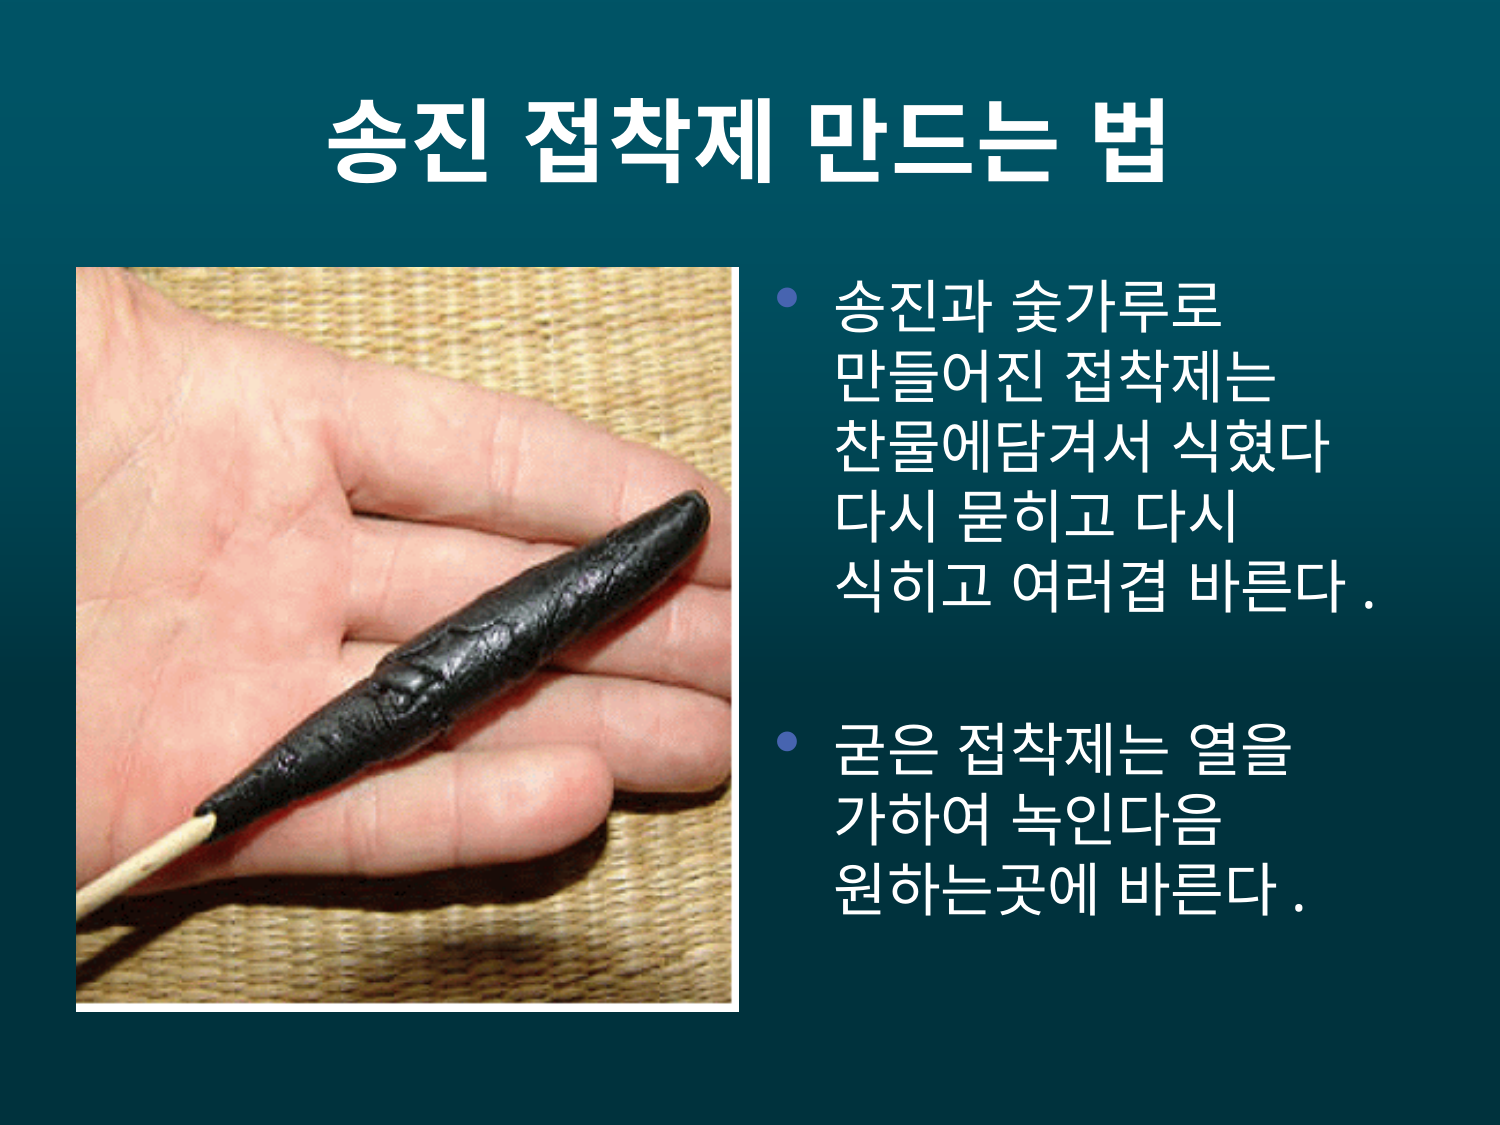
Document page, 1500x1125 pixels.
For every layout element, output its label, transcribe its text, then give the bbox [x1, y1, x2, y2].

title 송진 접착제 만드는 법 [75, 45, 1425, 233]
picture [743, 411, 747, 427]
picture [740, 273, 745, 285]
picture [743, 494, 747, 527]
picture [74, 266, 749, 1023]
list 송진과 숯가루로 만들어진 접착제는 찬물에담겨서 식혔다 다시 묻히고 다시 식히고 여러겹 바른다. 굳은 접착제는 열을 가하여 녹인다음 원하는곳에 바른다. [762, 262, 1425, 1005]
